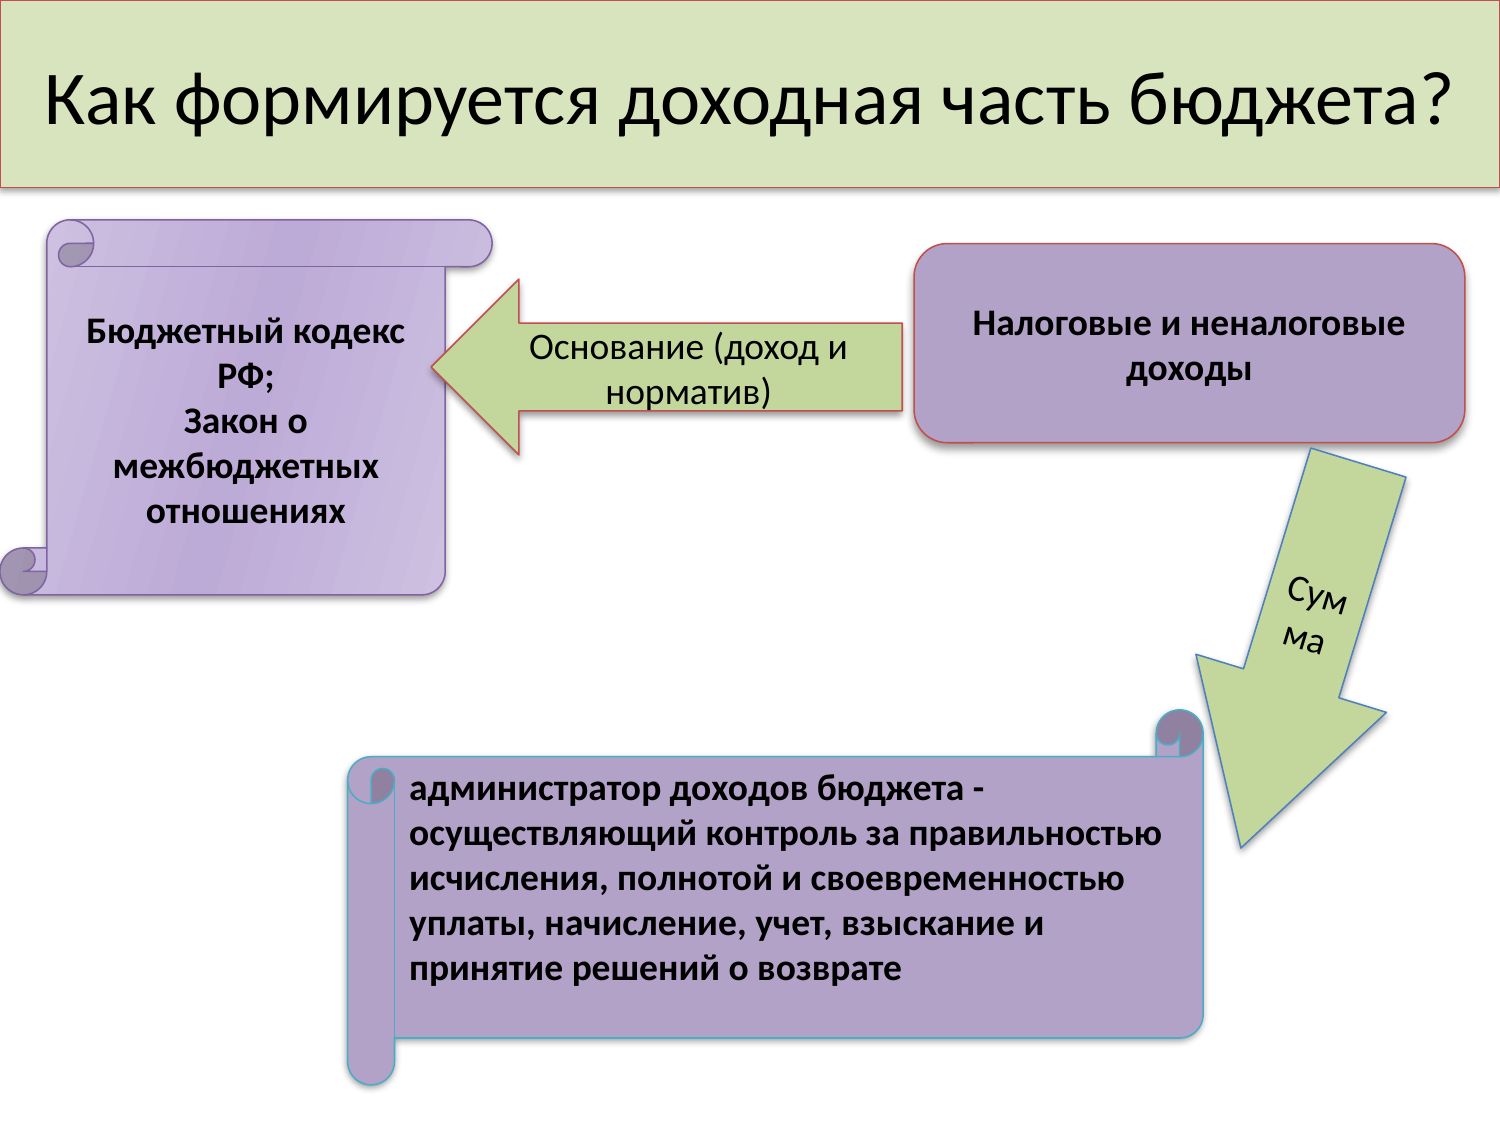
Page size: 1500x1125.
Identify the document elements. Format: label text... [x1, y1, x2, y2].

title Как формируется доходная часть бюджета? [0, 0, 1500, 184]
chart [0, 184, 1500, 1125]
